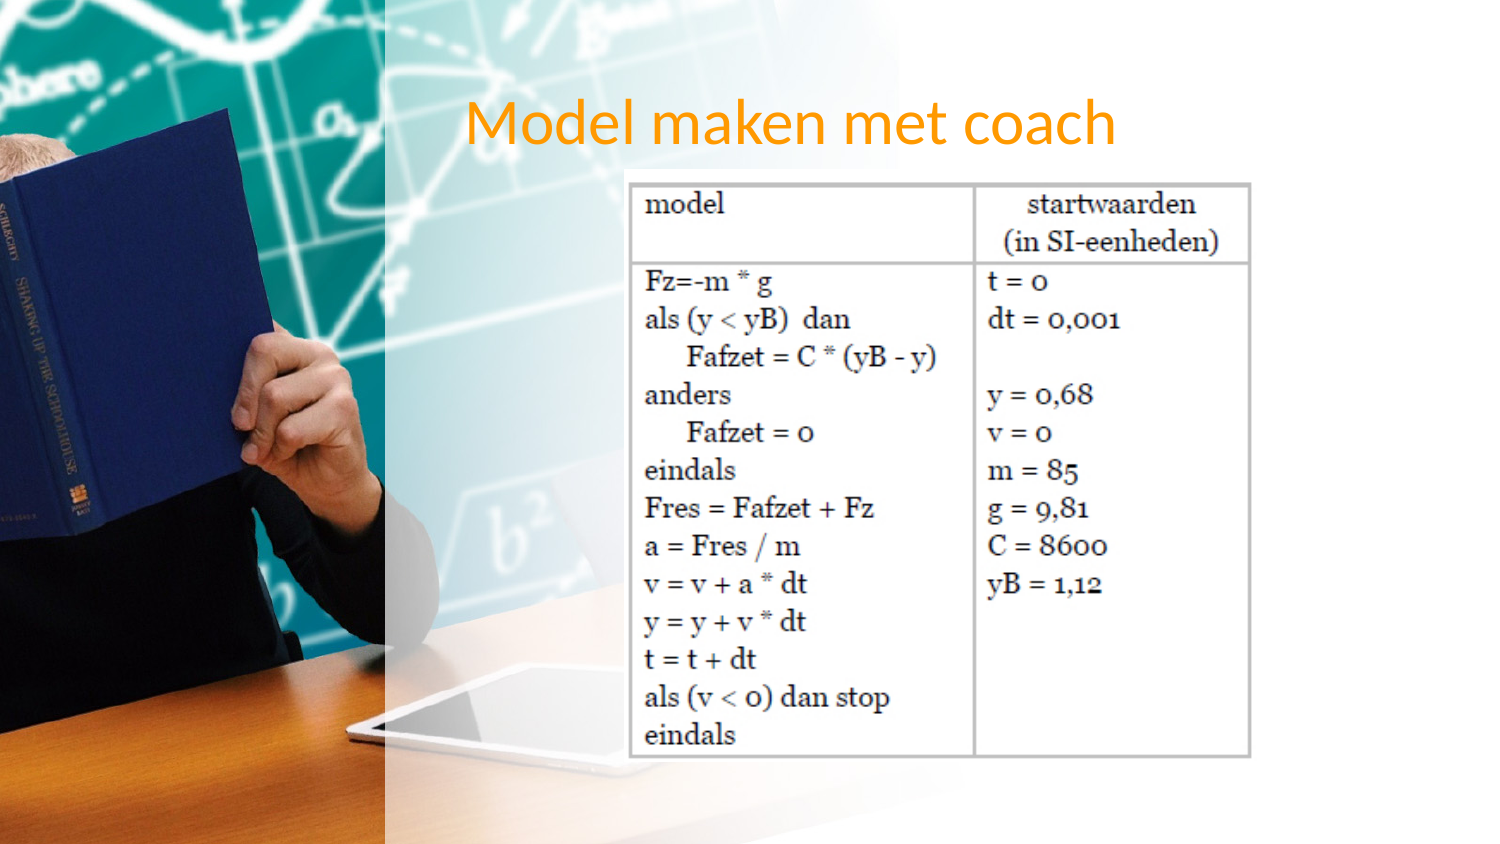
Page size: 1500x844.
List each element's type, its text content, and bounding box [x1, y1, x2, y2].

picture [0, 0, 1500, 844]
title Model maken met coach [449, 71, 1427, 166]
